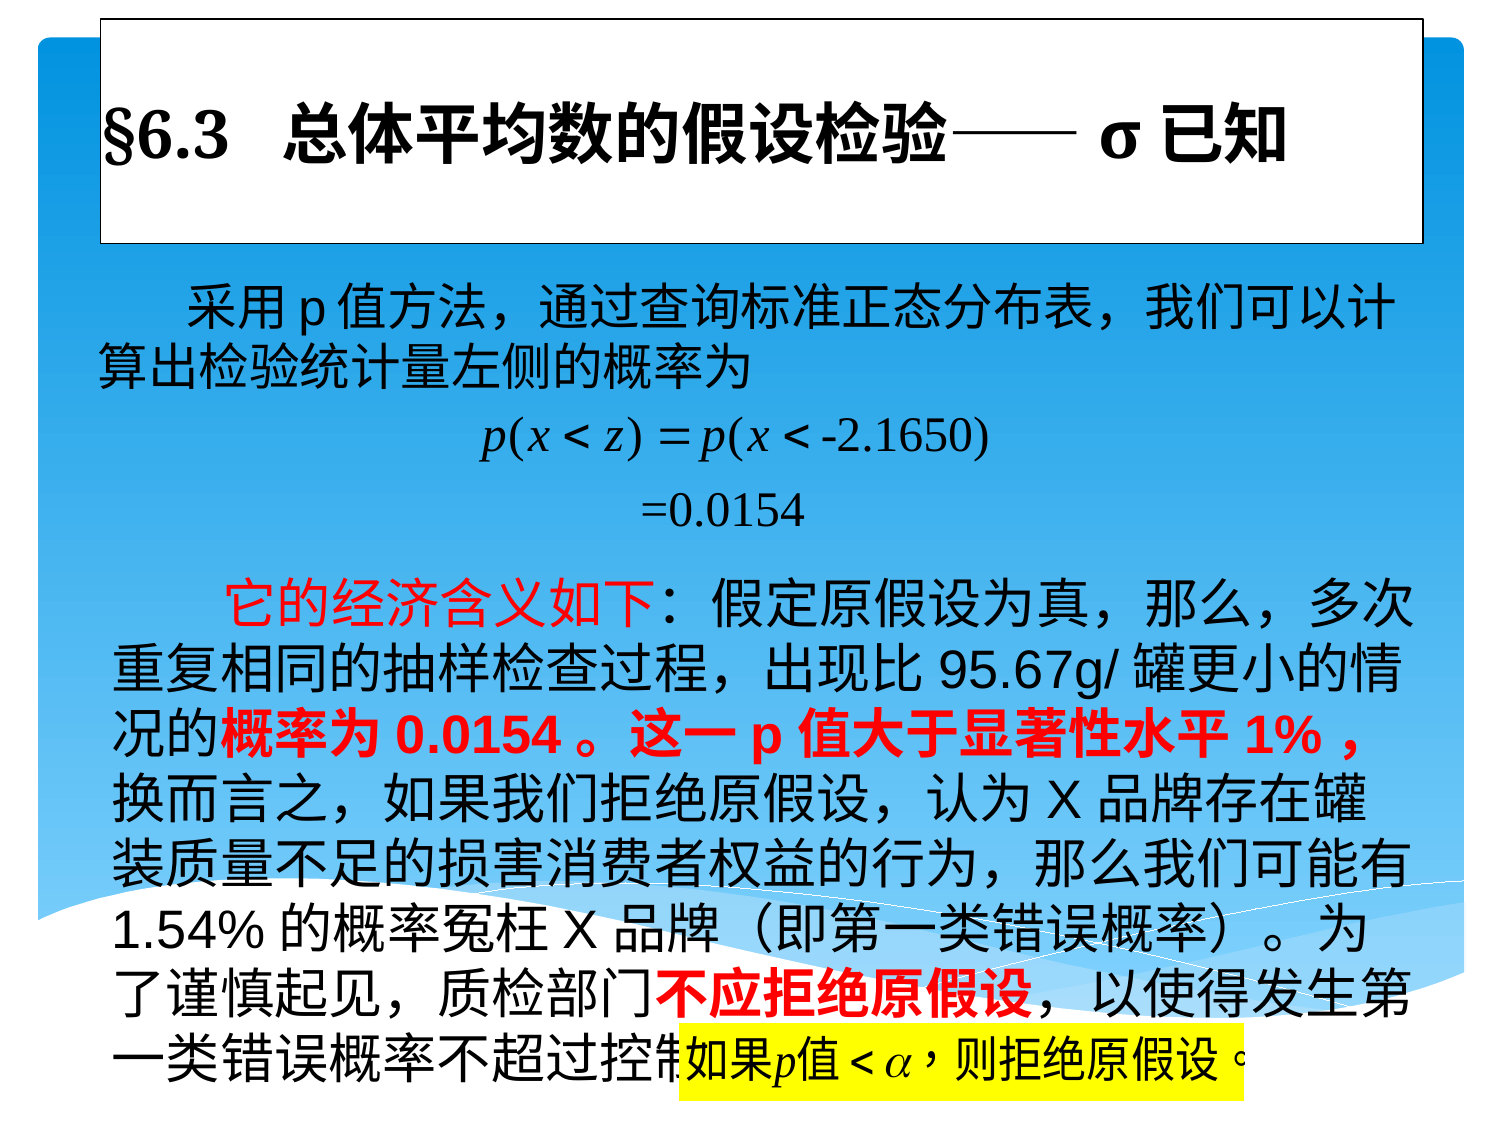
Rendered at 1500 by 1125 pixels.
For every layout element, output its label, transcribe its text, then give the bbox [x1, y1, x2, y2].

title §6.3 总体平均数的假设检验——σ已知 [100, 19, 1424, 244]
text_box 采用p值方法，通过查询标准正态分布表，我们可以计算出检验统计量左侧的概率为 [82, 267, 1430, 404]
text_box 它的经济含义如下：假定原假设为真，那么，多次重复相同的抽样检查过程，出现比95.67g/罐更小的情况的概率为0.0154。这一p值大于显著性水平1%，换而言之，如果我们拒绝原假设，认为X品牌存在罐装质量不足的损害消费者权益的行为，那么我们可能有1.54%的概率冤枉X品牌（即第一类错误概率）。为了谨慎起见，质检部门不应拒绝原假设，以使得发生第一类错误概率不超过控制1%。 [96, 562, 1432, 1125]
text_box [678, 1022, 1245, 1102]
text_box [466, 404, 999, 540]
